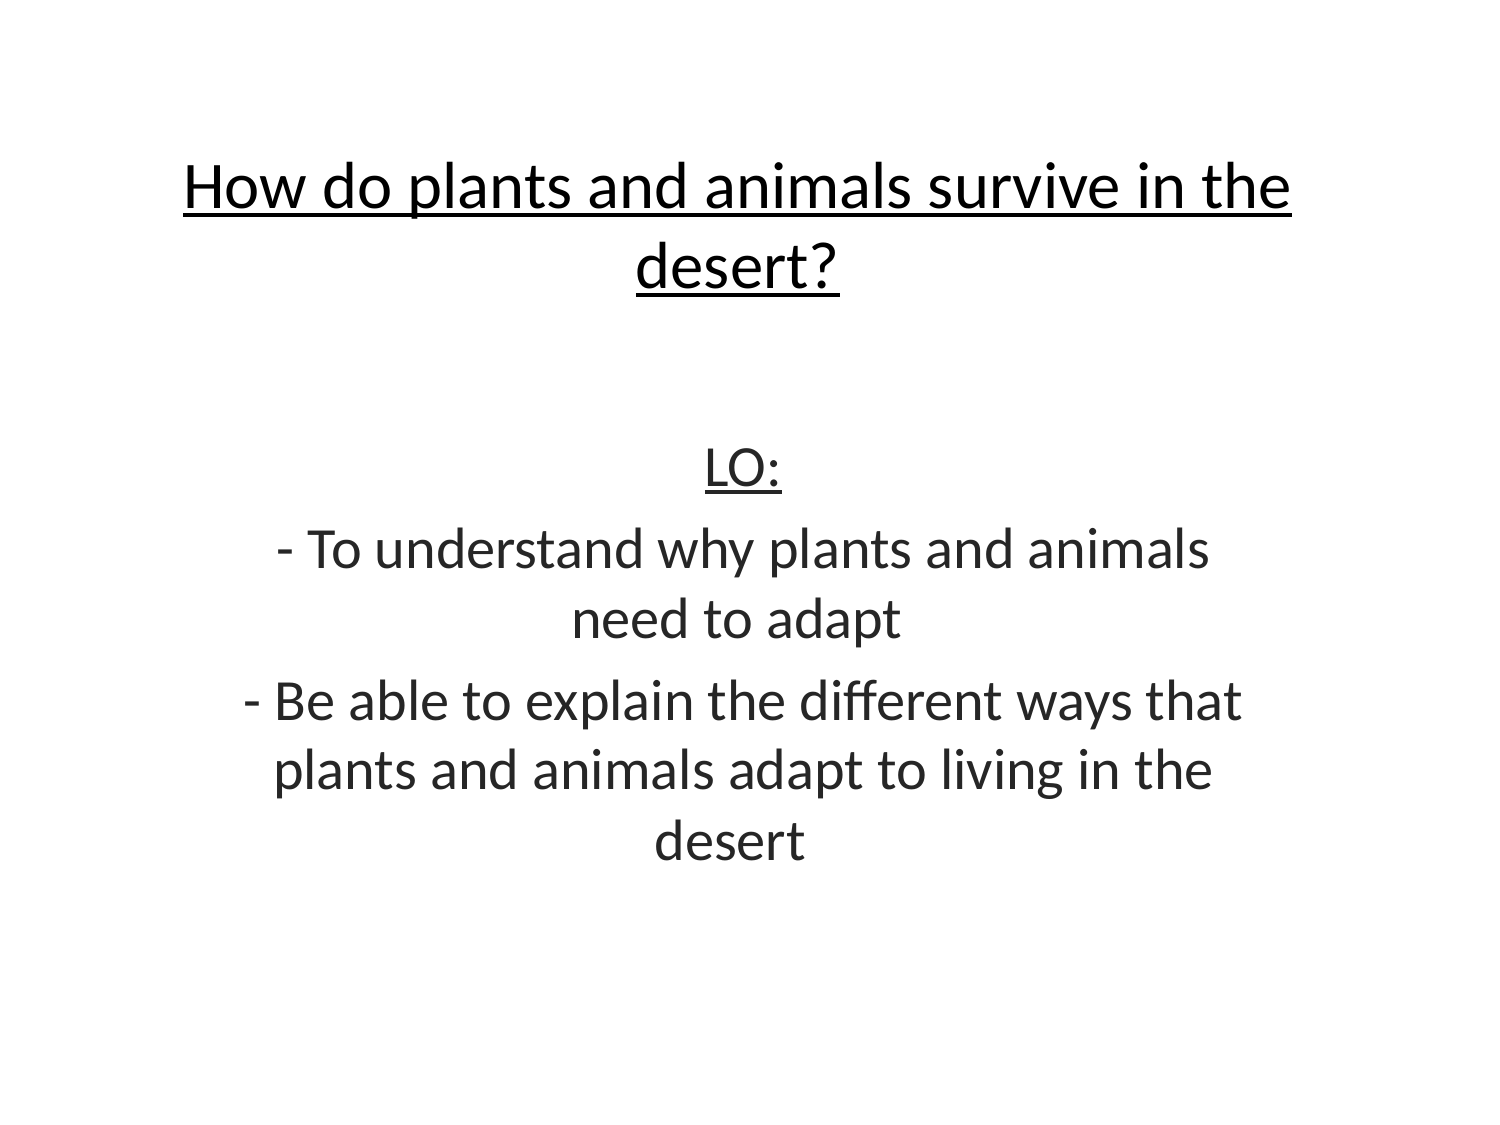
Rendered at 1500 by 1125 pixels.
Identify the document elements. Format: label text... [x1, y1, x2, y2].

title How do plants and animals survive in the desert? [100, 101, 1376, 344]
subtitle LO: - To understand why plants and animals need to adapt - Be able to explain the different ways that plants and animals adapt to living in the desert [218, 420, 1269, 709]
